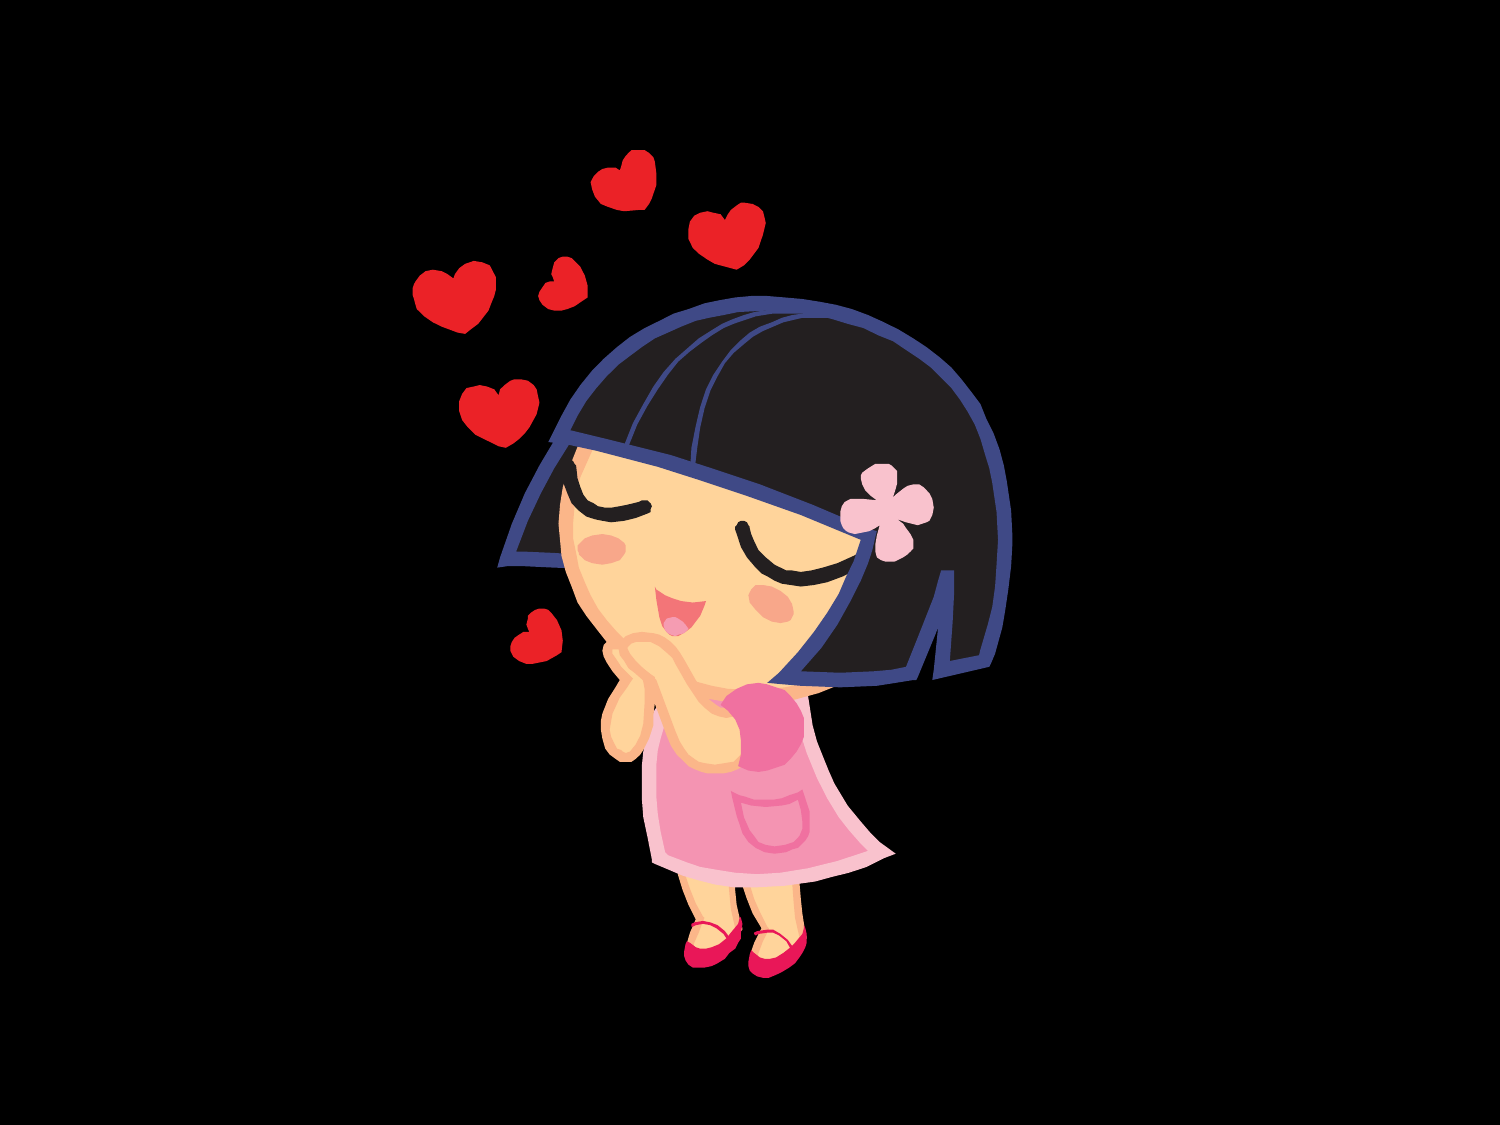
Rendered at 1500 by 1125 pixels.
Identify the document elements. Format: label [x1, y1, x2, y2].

picture [412, 149, 1013, 978]
